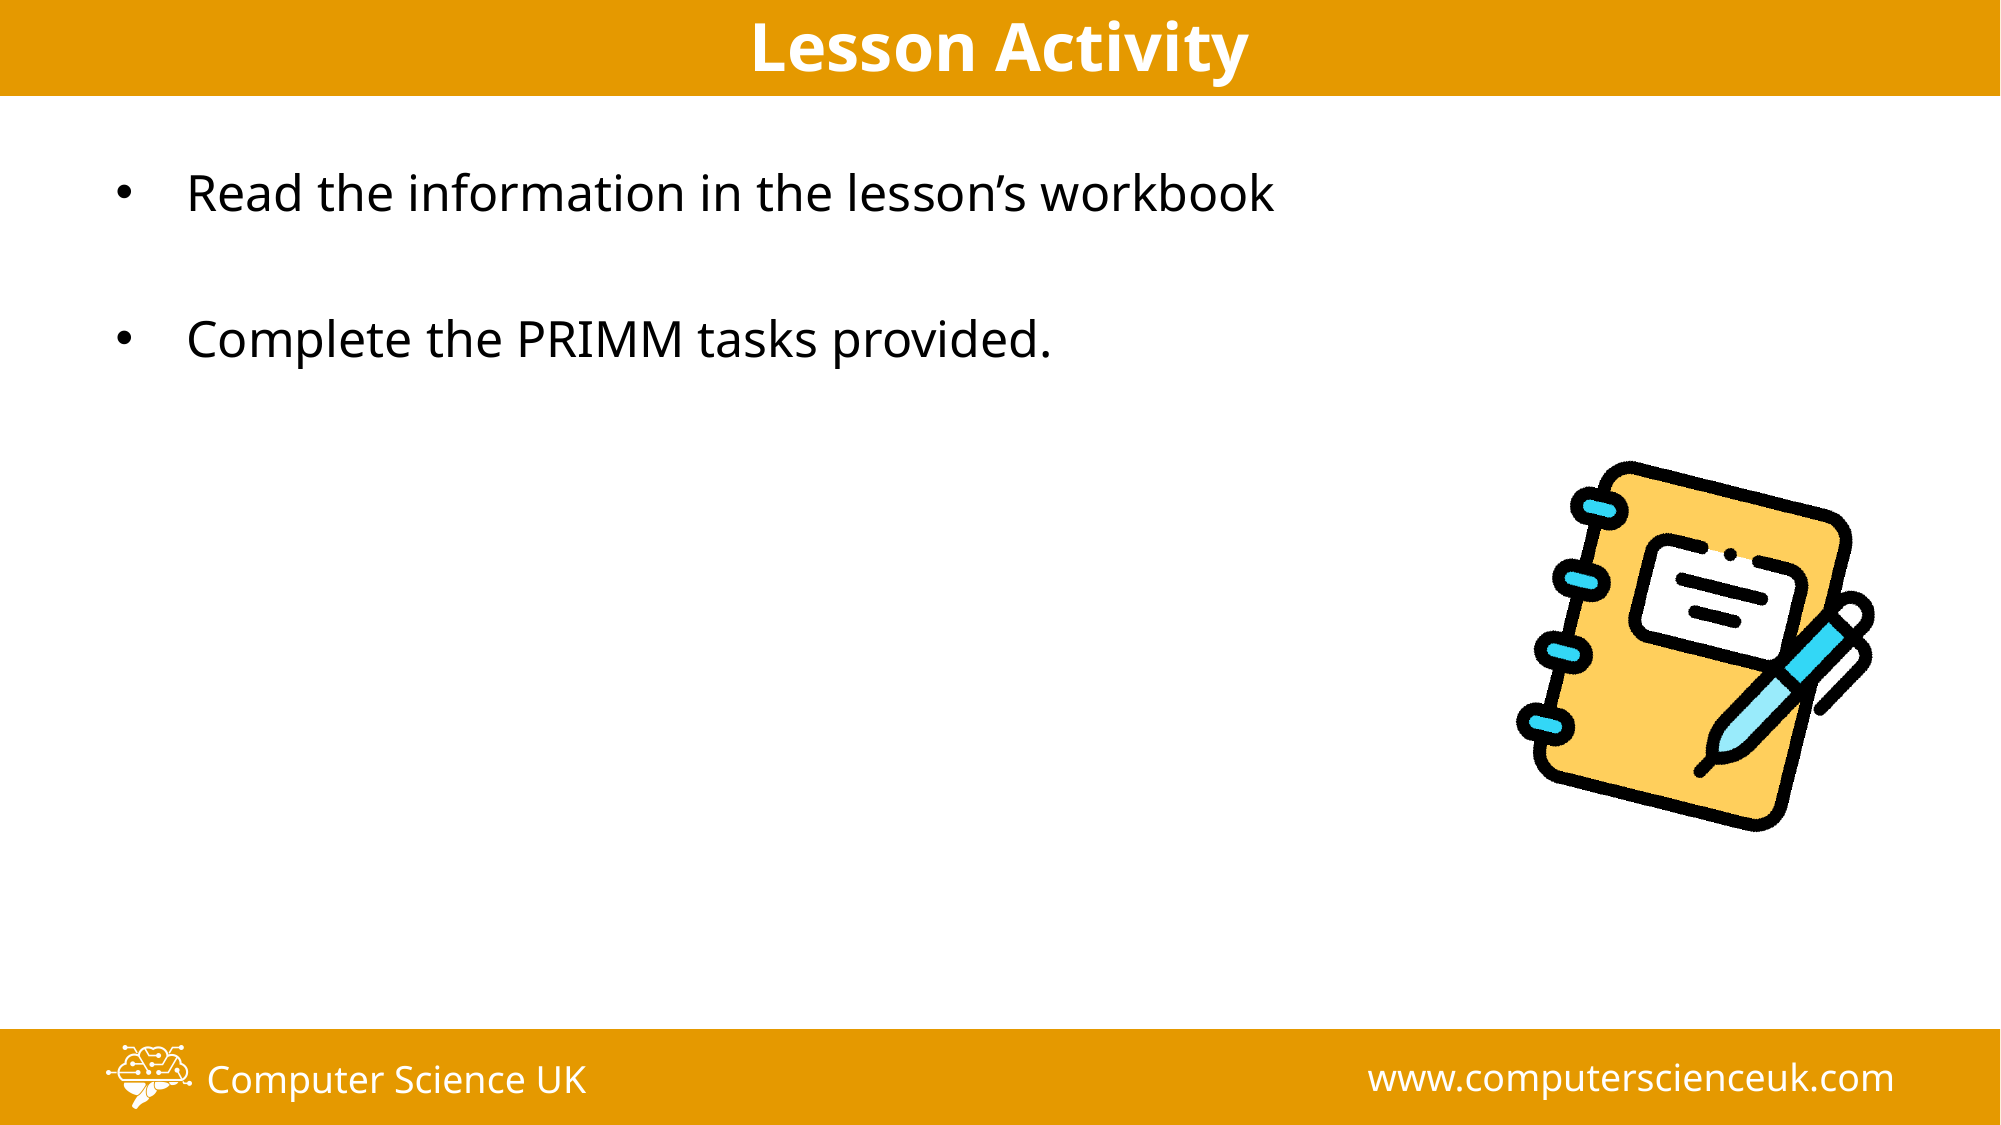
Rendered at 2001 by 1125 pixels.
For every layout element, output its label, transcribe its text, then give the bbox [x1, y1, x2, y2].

picture [1504, 449, 1904, 849]
title Lesson Activity [295, 13, 1705, 78]
list Read the information in the lesson’s workbook Complete the PRIMM tasks provided. [96, 153, 1508, 940]
picture [106, 1045, 192, 1109]
